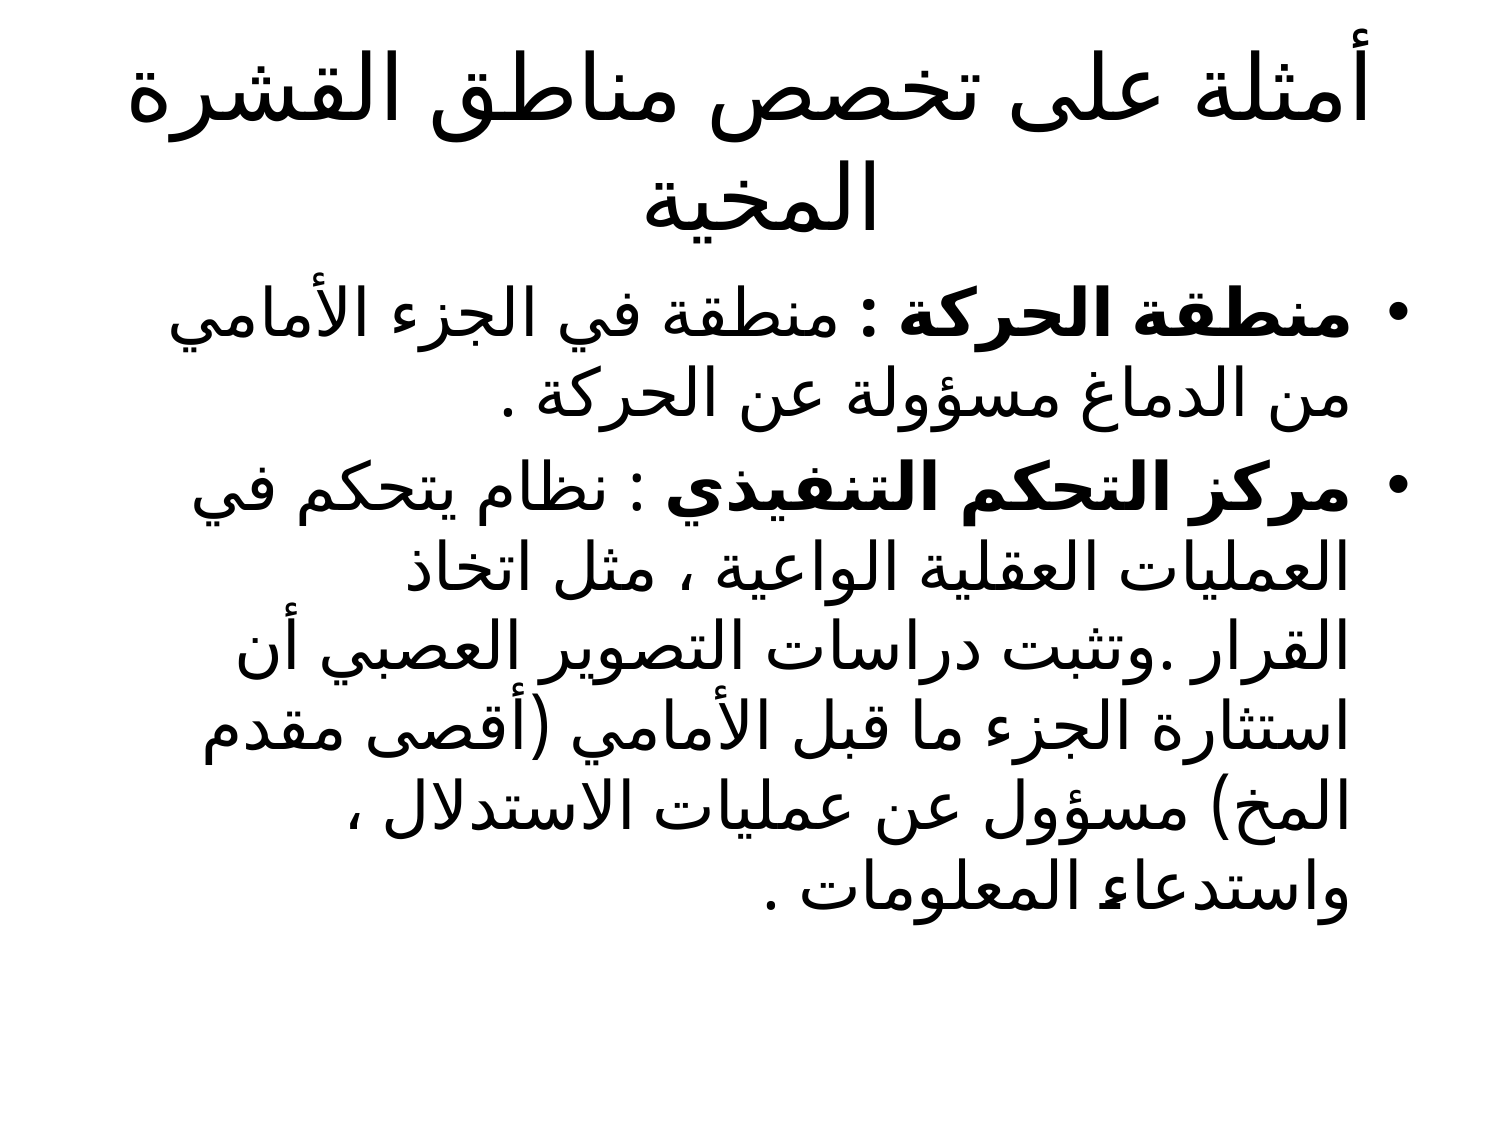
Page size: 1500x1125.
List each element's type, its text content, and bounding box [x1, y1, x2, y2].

title أمثلة على تخصص مناطق القشرة المخية [75, 45, 1425, 233]
list منطقة الحركة : منطقة في الجزء الأمامي من الدماغ مسؤولة عن الحركة . مركز التحكم التنفيذي : نظام يتحكم في العمليات العقلية الواعية ، مثل اتخاذ القرار .وتثبت دراسات التصوير العصبي أن استثارة الجزء ما قبل الأمامي (أقصى مقدم المخ) مسؤول عن عمليات الاستدلال ، واستدعاء المعلومات . [75, 262, 1425, 1005]
